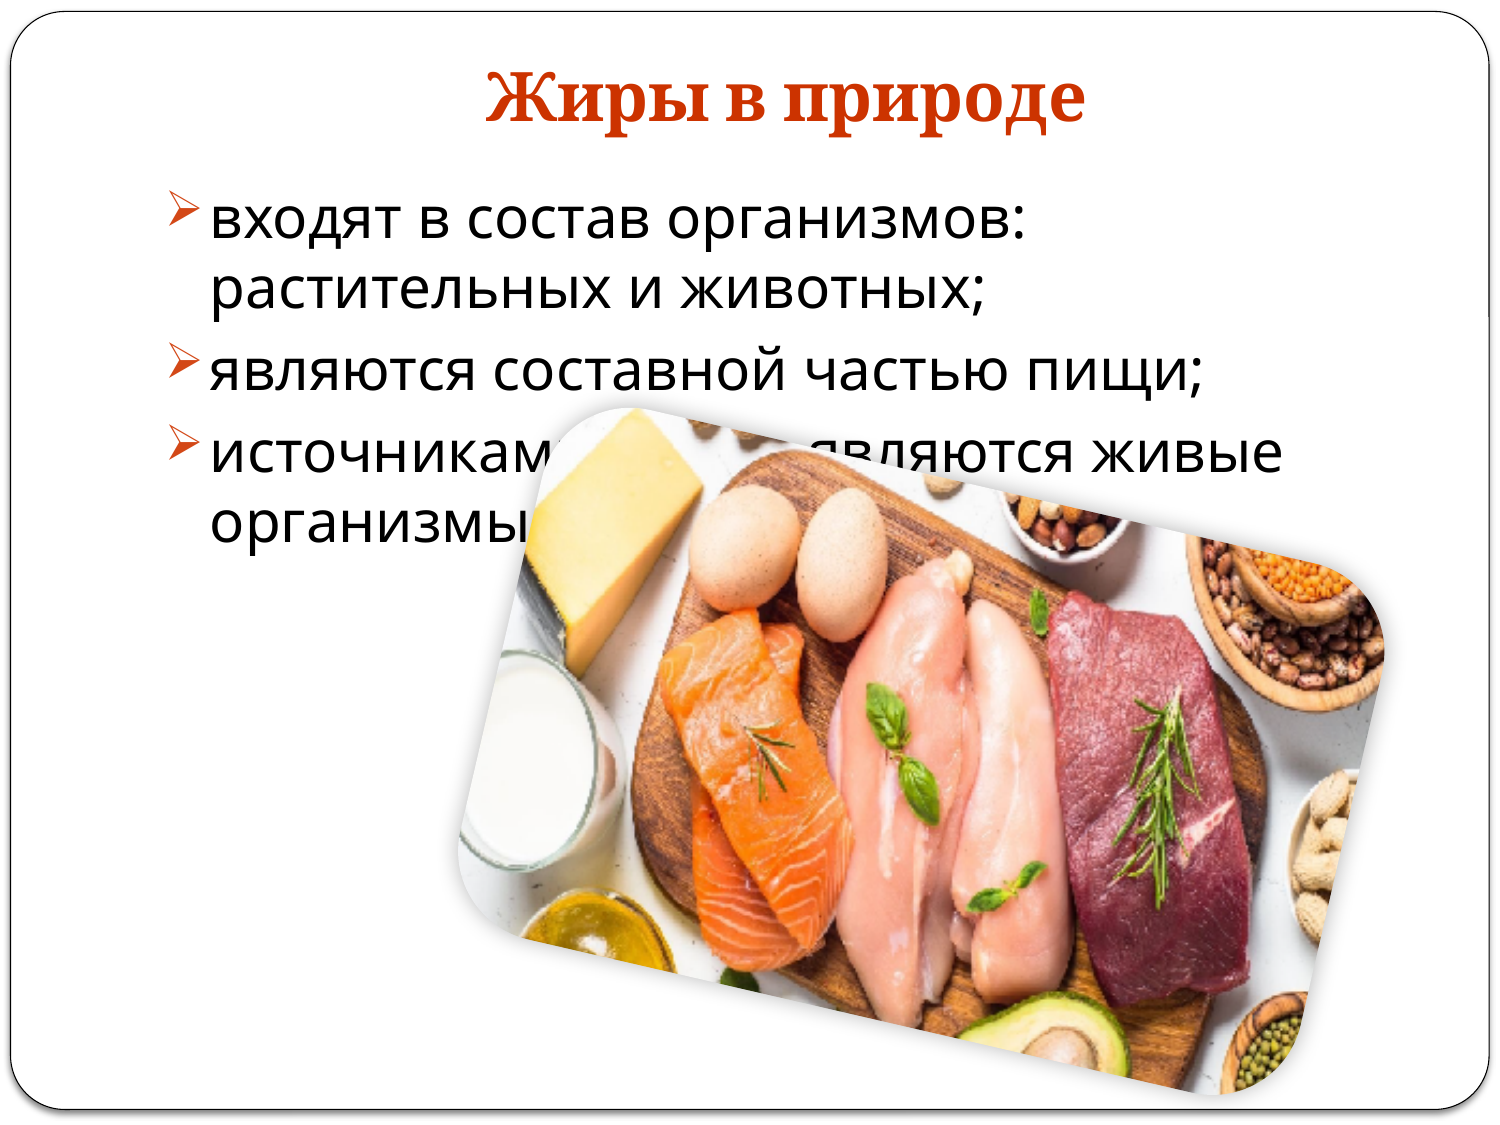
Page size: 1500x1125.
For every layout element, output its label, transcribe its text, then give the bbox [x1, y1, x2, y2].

picture [458, 407, 1385, 1095]
list входят в состав организмов: растительных и животных; являются составной частью пищи; источниками жиров являются живые организмы. [150, 172, 1425, 988]
title Жиры в природе [150, 45, 1425, 172]
